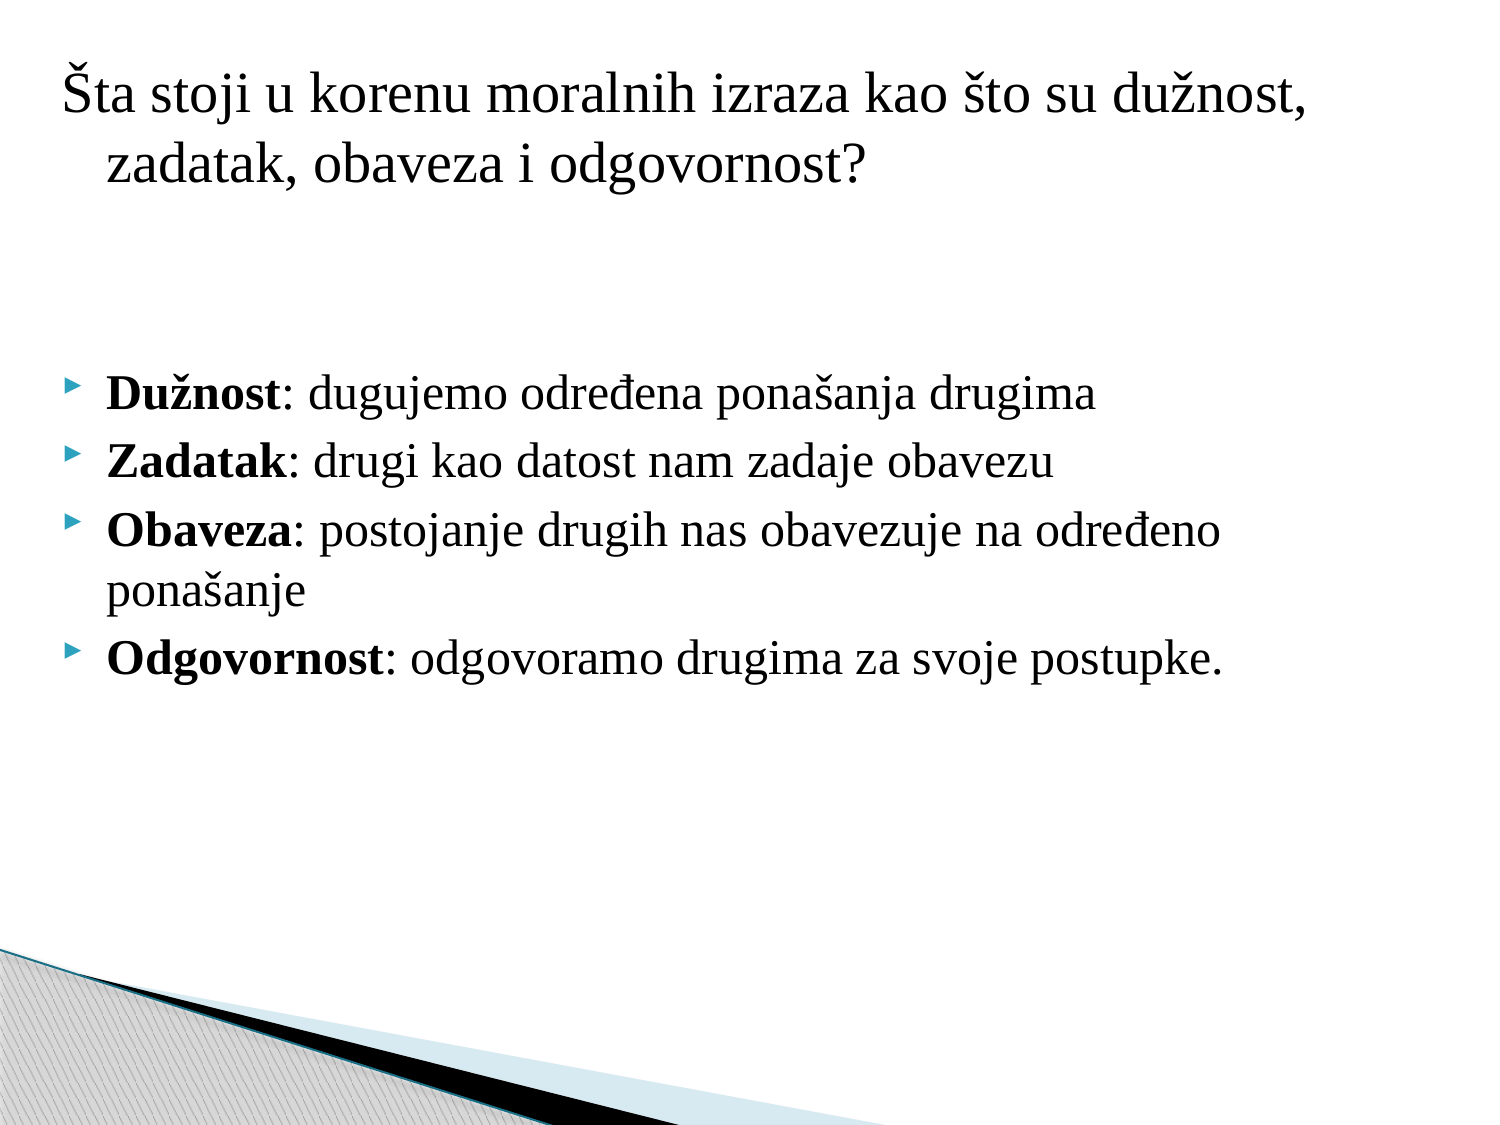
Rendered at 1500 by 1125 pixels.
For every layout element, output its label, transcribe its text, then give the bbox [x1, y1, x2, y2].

list Šta stoji u korenu moralnih izraza kao što su dužnost, zadatak, obaveza i odgovornost? Dužnost: dugujemo određena ponašanja drugima Zadatak: drugi kao datost nam zadaje obavezu Obaveza: postojanje drugih nas obavezuje na određeno ponašanje Odgovornost: odgovoramo drugima za svoje postupke. [46, 46, 1426, 1006]
